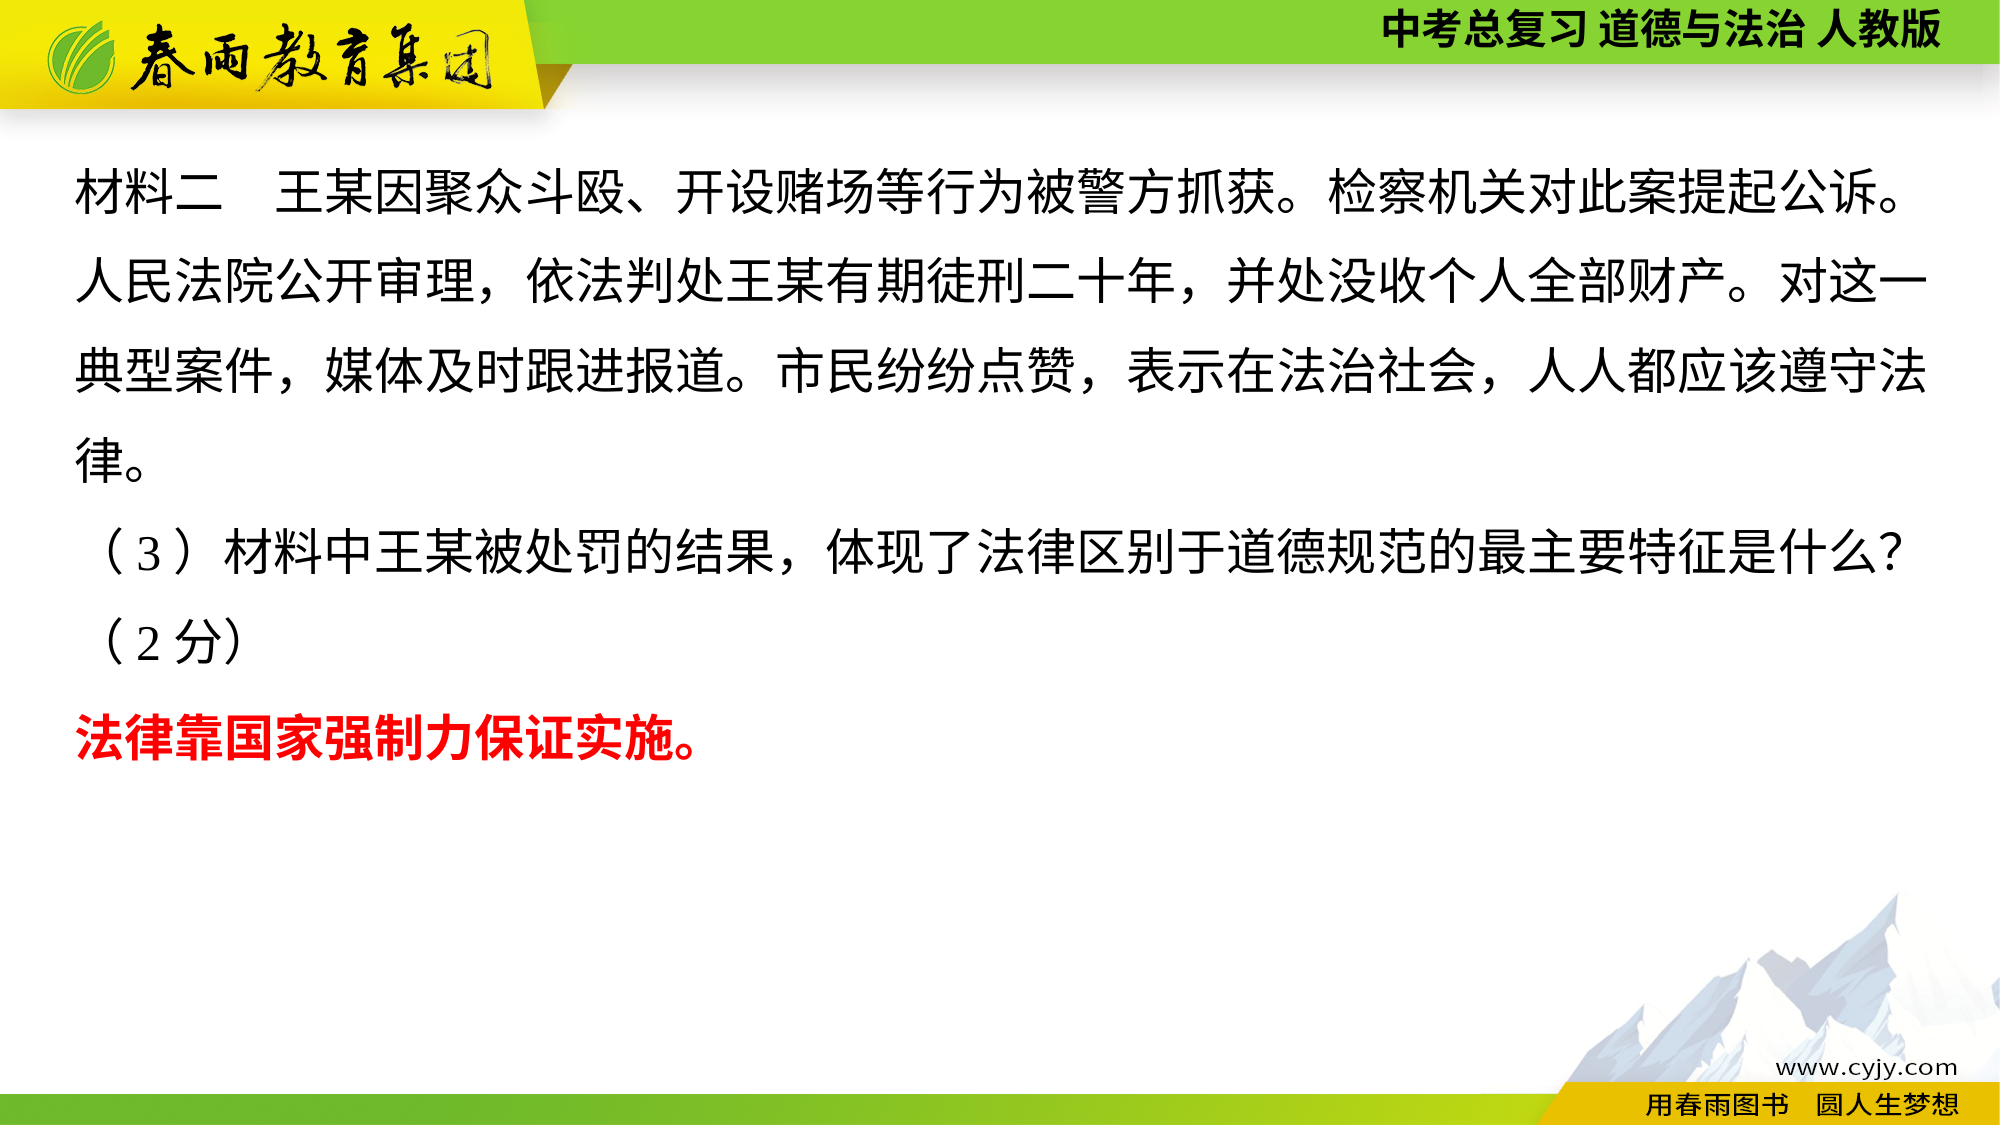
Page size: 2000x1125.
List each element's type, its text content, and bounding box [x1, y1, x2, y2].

picture [0, 0, 2000, 1125]
text_box 法律靠国家强制力保证实施。 [59, 668, 1944, 774]
list 材料二 王某因聚众斗殴、开设赌场等行为被警方抓获。检察机关对此案提起公诉。人民法院公开审理，依法判处王某有期徒刑二十年，并处没收个人全部财产。对这一典型案件，媒体及时跟进报道。市民纷纷点赞，表示在法治社会，人人都应该遵守法律。 （3）材料中王某被处罚的结果，体现了法律区别于道德规范的最主要特征是什么？（2分） [59, 122, 1944, 668]
